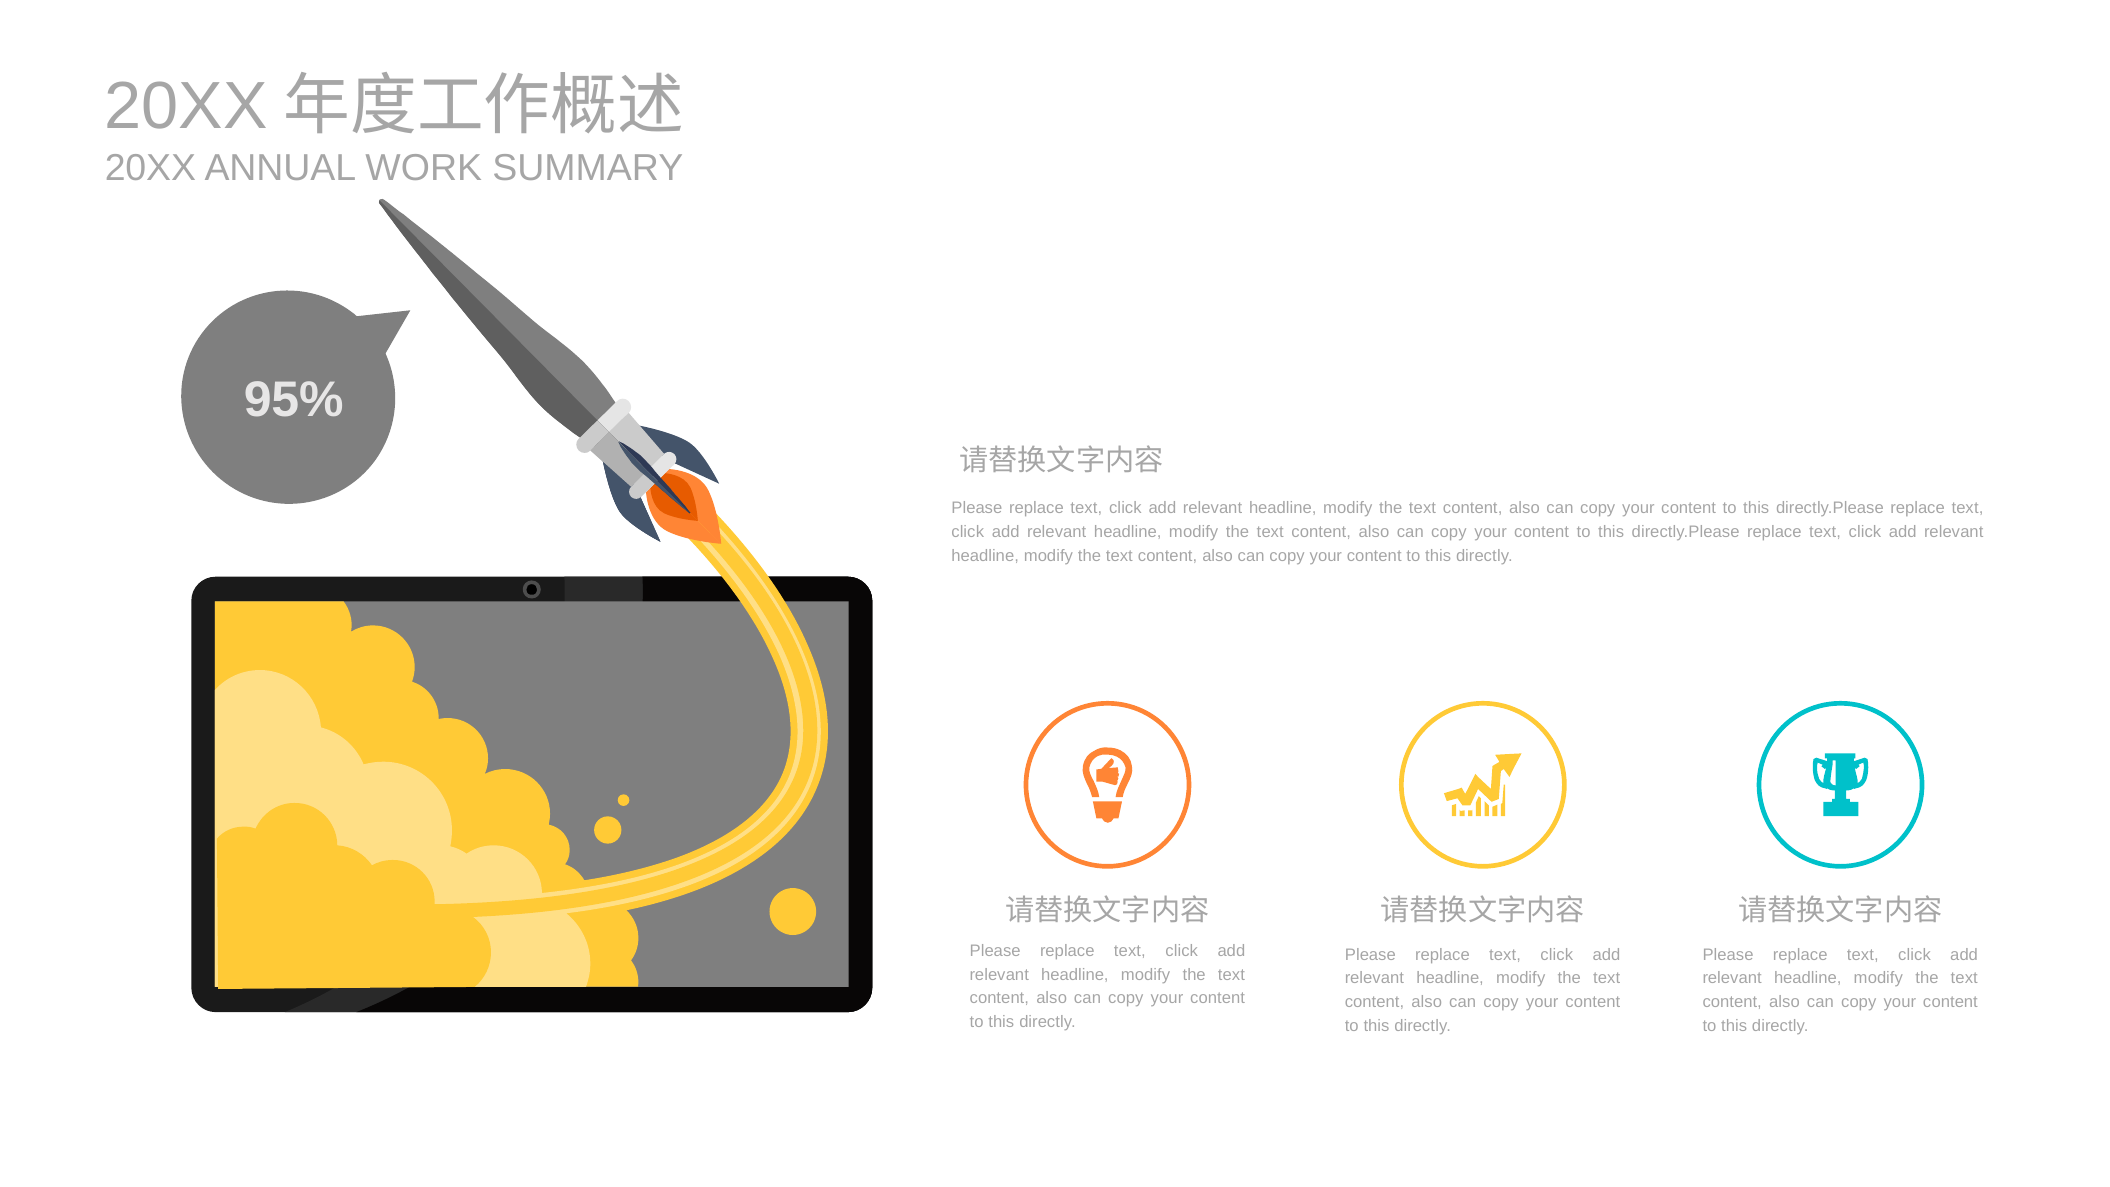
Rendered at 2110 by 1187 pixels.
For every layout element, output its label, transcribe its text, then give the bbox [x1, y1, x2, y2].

text_box [1459, 809, 1465, 817]
text_box [1400, 702, 1566, 868]
text_box 请替换文字内容 [1738, 884, 1943, 927]
text_box 请替换文字内容 [959, 434, 1171, 476]
text_box [1757, 702, 1924, 868]
text_box [1092, 801, 1122, 823]
text_box [1468, 809, 1473, 817]
text_box Please replace text, click add relevant headline, modify the text content, also can copy your content to this directly.Please replace text, click add relevant headline, modify the text content, also can copy your content to this directly.Please replace text, click add relevant headline, modify the text content, also can copy your content to this directly. [951, 492, 1986, 565]
text_box Please replace text, click add relevant headline, modify the text content, also can copy your content to this directly. [1344, 939, 1621, 1035]
text_box 20XX ANNUAL WORK SUMMARY [104, 142, 692, 188]
text_box [1451, 803, 1457, 817]
text_box [1443, 753, 1522, 806]
text_box [1812, 753, 1869, 817]
text_box [1024, 702, 1191, 868]
text_box [1082, 747, 1133, 798]
text_box 请替换文字内容 [1380, 884, 1586, 927]
text_box 请替换文字内容 [1005, 884, 1210, 927]
text_box [1475, 796, 1481, 817]
text_box 20XX年度工作概述 [104, 61, 692, 142]
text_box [183, 260, 406, 510]
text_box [191, 197, 873, 1013]
text_box [1484, 801, 1489, 817]
text_box Please replace text, click add relevant headline, modify the text content, also can copy your content to this directly. [969, 935, 1246, 1032]
text_box [1492, 804, 1498, 817]
text_box Please replace text, click add relevant headline, modify the text content, also can copy your content to this directly. [1702, 939, 1979, 1035]
text_box [1500, 784, 1506, 817]
